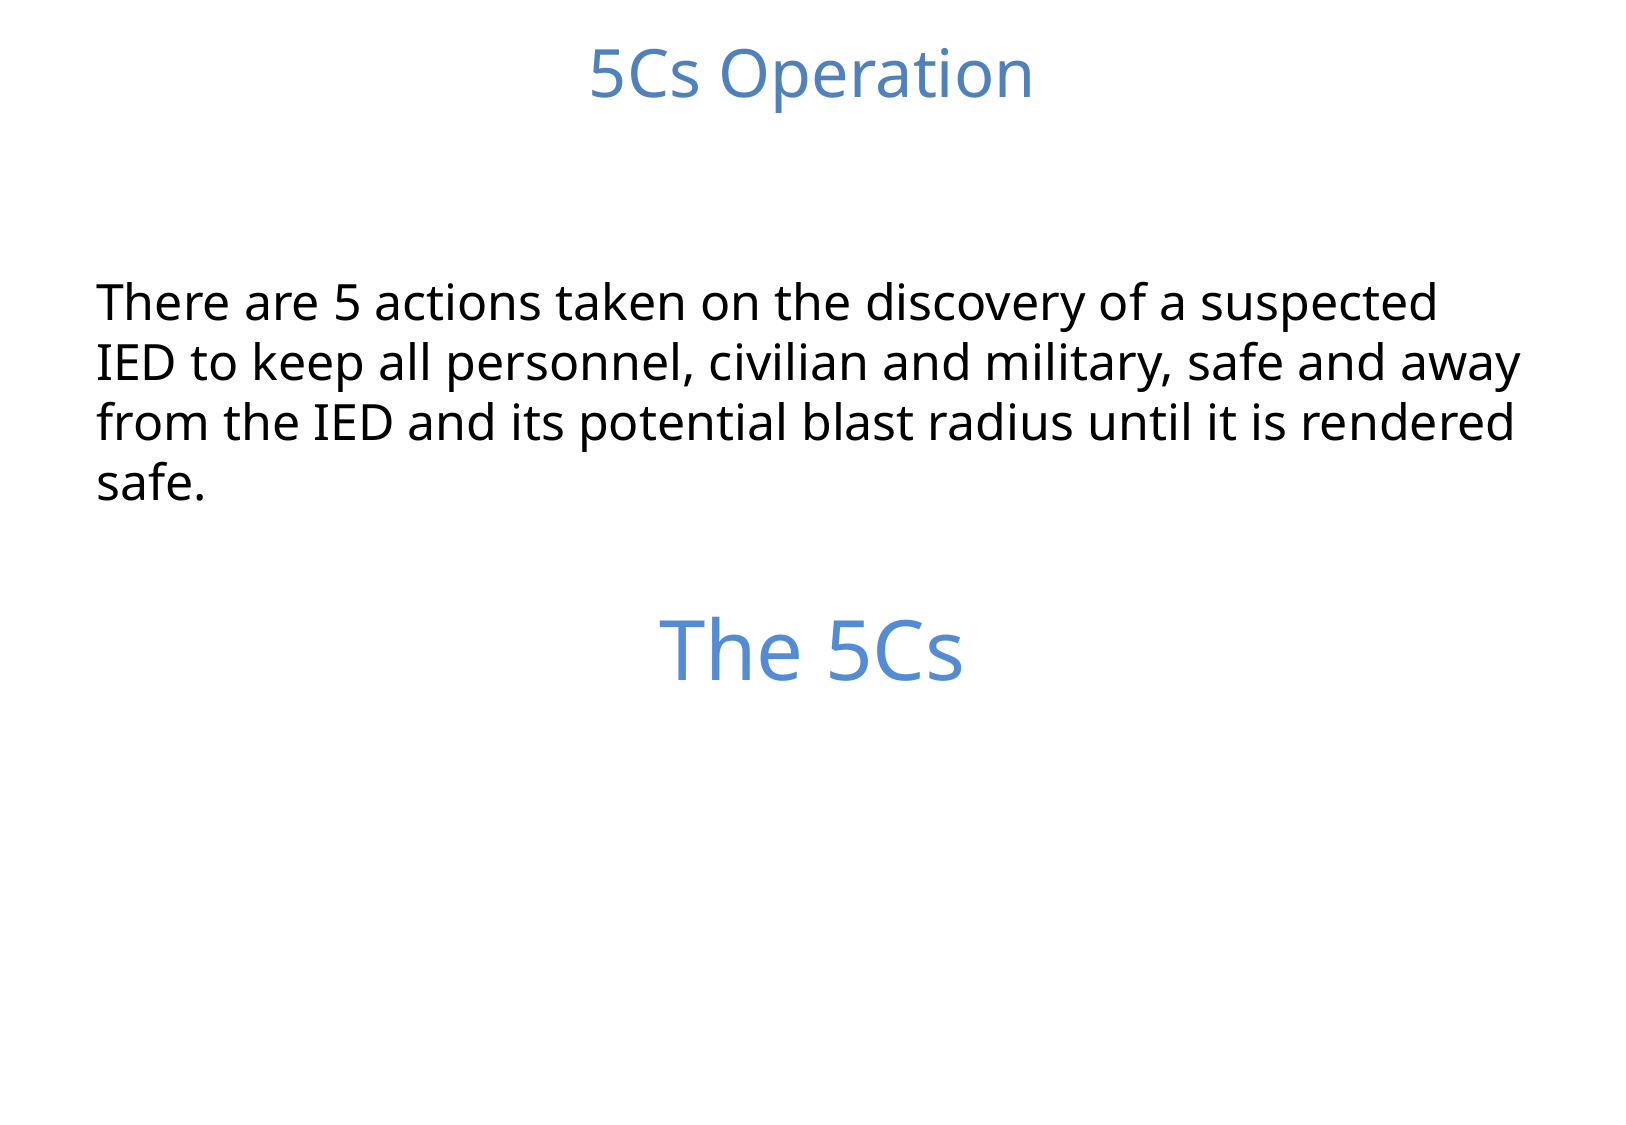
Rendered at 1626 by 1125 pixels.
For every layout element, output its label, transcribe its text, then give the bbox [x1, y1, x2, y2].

text_box 5Cs Operation [111, 7, 1514, 135]
list There are 5 actions taken on the discovery of a suspected IED to keep all personnel, civilian and military, safe and away from the IED and its potential blast radius until it is rendered safe. The 5Cs [81, 262, 1544, 1088]
